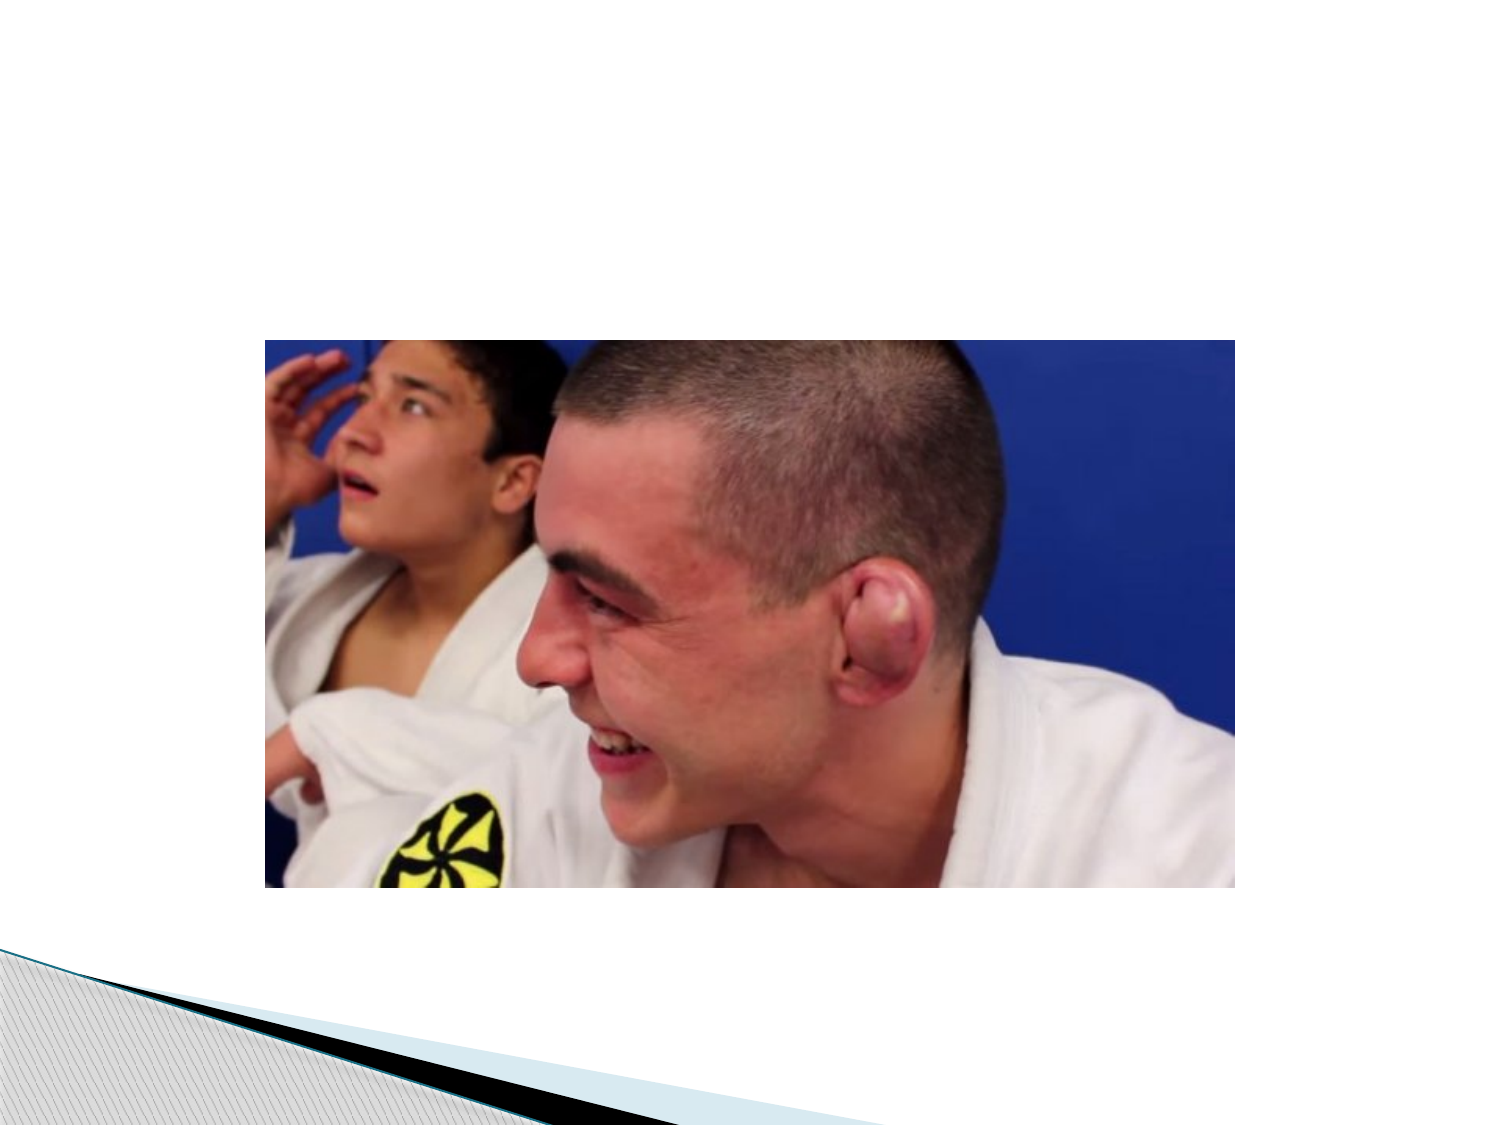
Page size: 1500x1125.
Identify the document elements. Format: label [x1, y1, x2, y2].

list [265, 340, 1235, 888]
